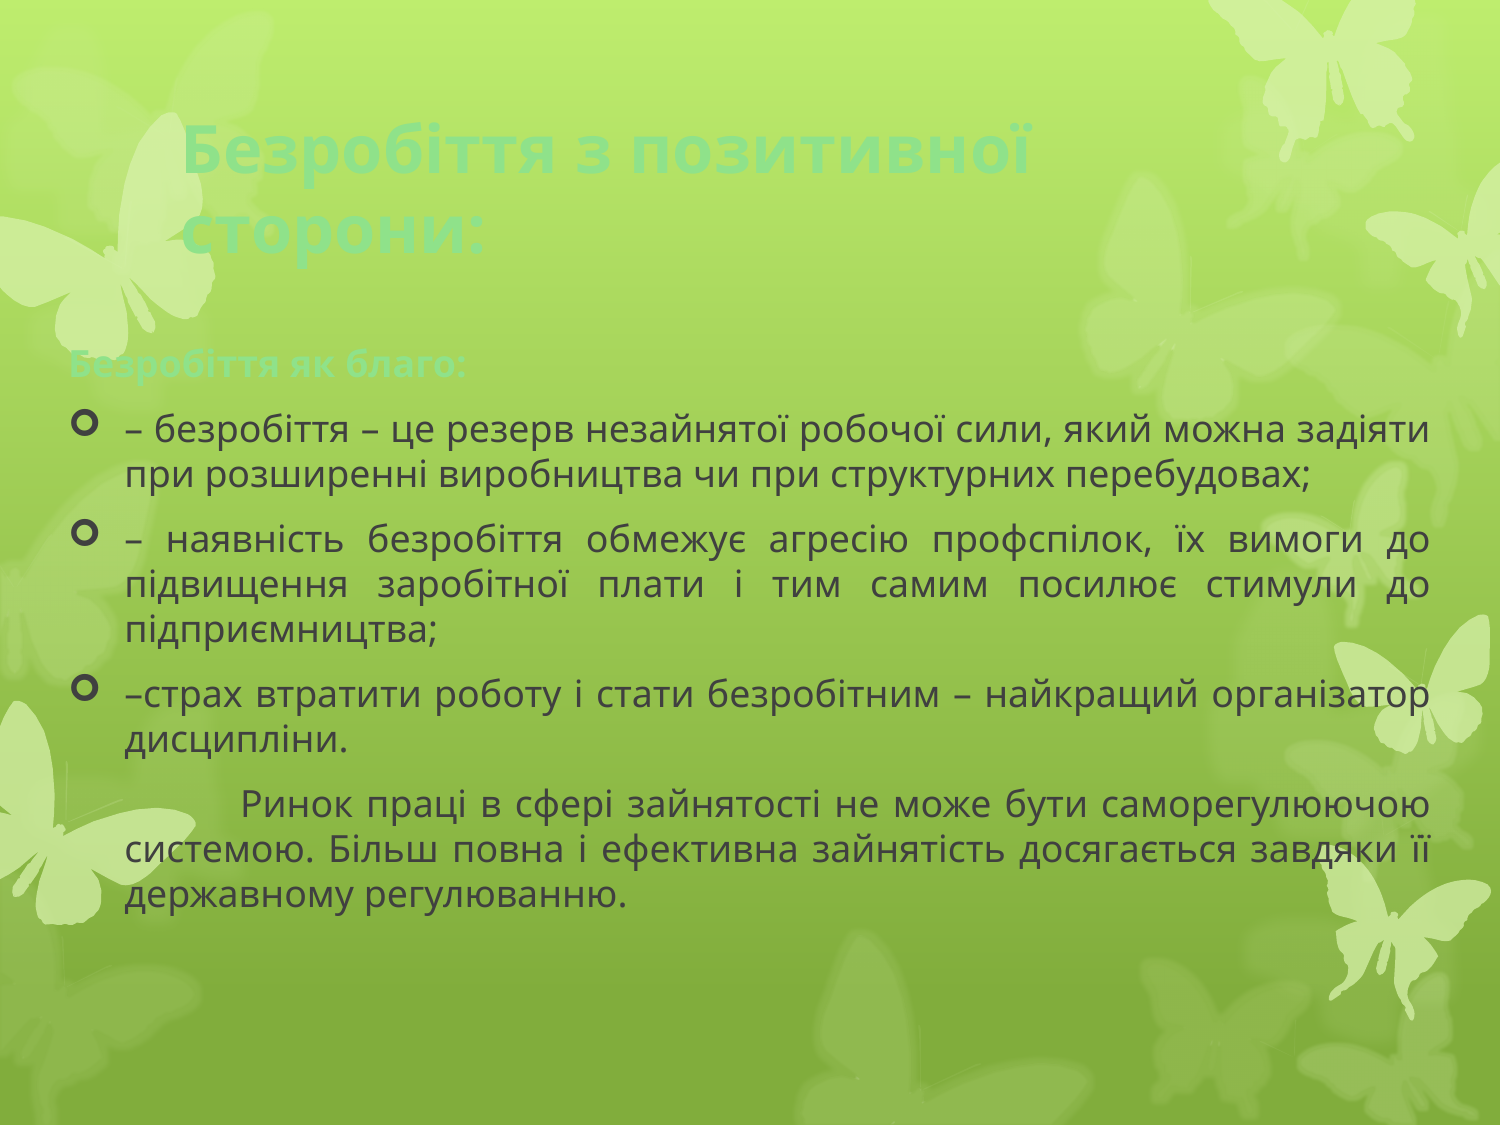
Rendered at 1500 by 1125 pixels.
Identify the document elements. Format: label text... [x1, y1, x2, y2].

list Безробіття як благо: – безробіття – це резерв незайнятої робочої сили, який можна задіяти при розширенні виробництва чи при структурних перебудовах; – наявність безробіття обмежує агресію профспілок, їх вимоги до підвищення заробітної плати і тим самим посилює стимули до підприємництва; –страх втратити роботу і стати безробітним – найкращий організатор дисципліни. Ринок праці в сфері зайнятості не може бути саморегулюючою системою. Більш повна і ефективна зайнятість досягається завдяки її державному регулюванню. [53, 302, 1447, 1083]
title Безробіття з позитивної сторони: [165, 110, 1335, 263]
